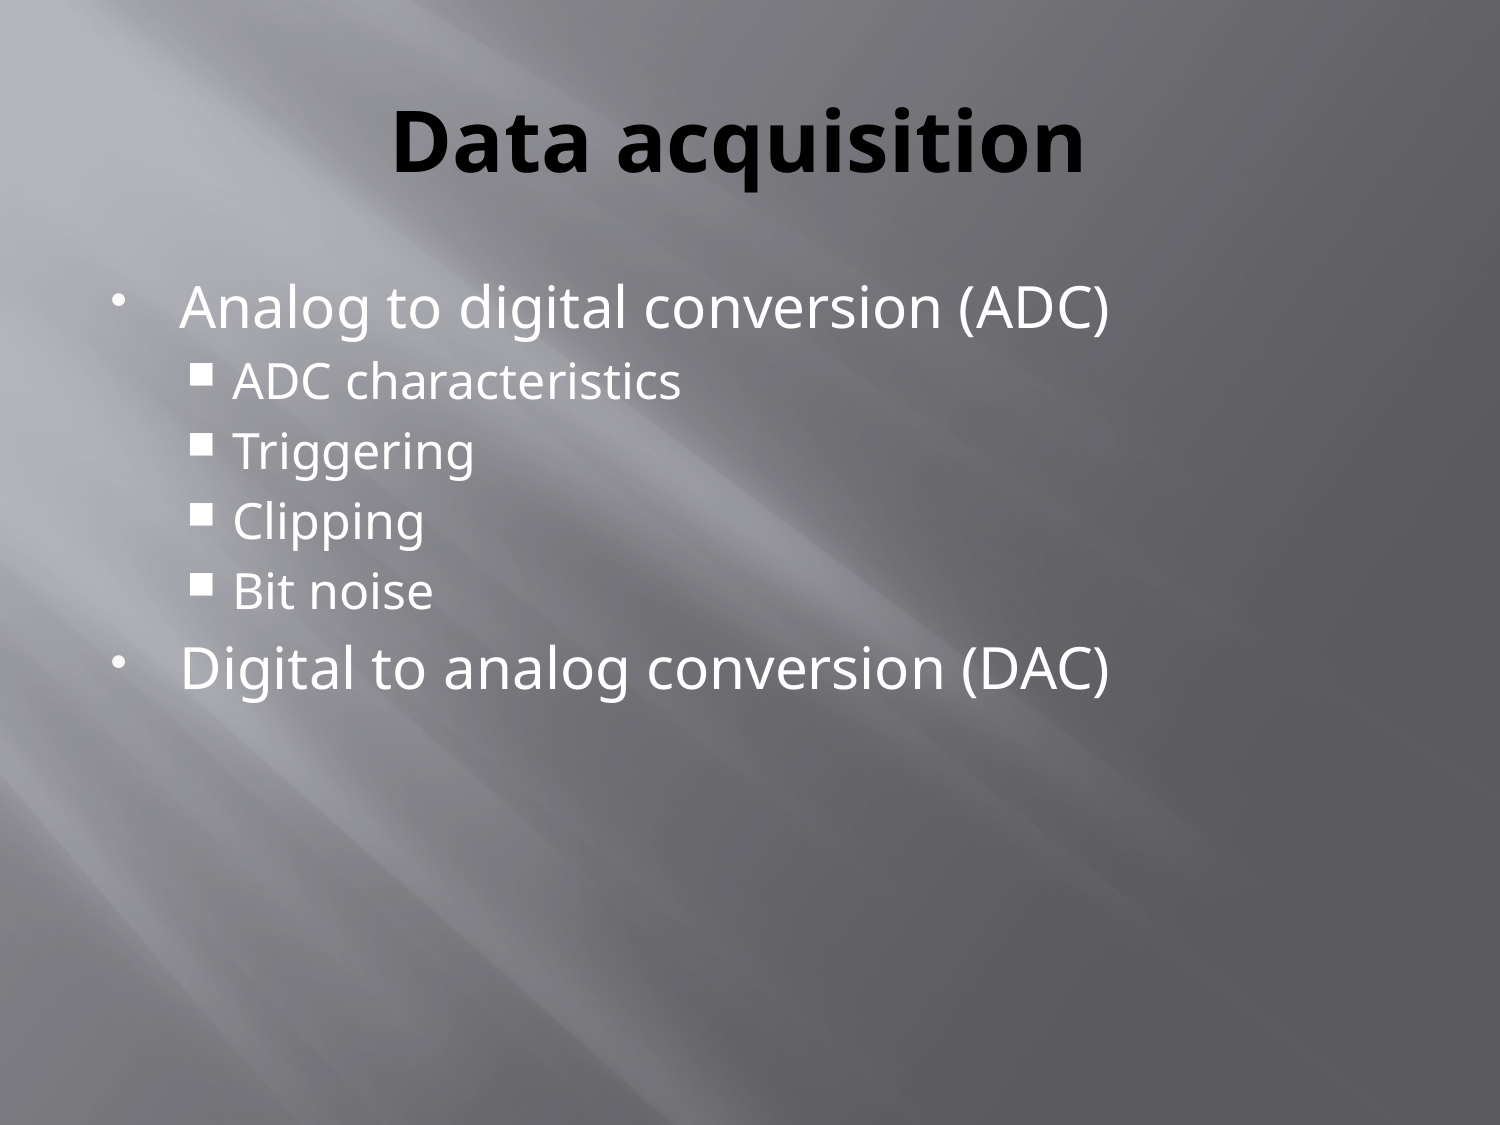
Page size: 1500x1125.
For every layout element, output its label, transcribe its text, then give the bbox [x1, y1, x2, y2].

list Analog to digital conversion (ADC) ADC characteristics Triggering Clipping Bit noise Digital to analog conversion (DAC) [75, 262, 1425, 1035]
title Data acquisition [75, 45, 1425, 233]
